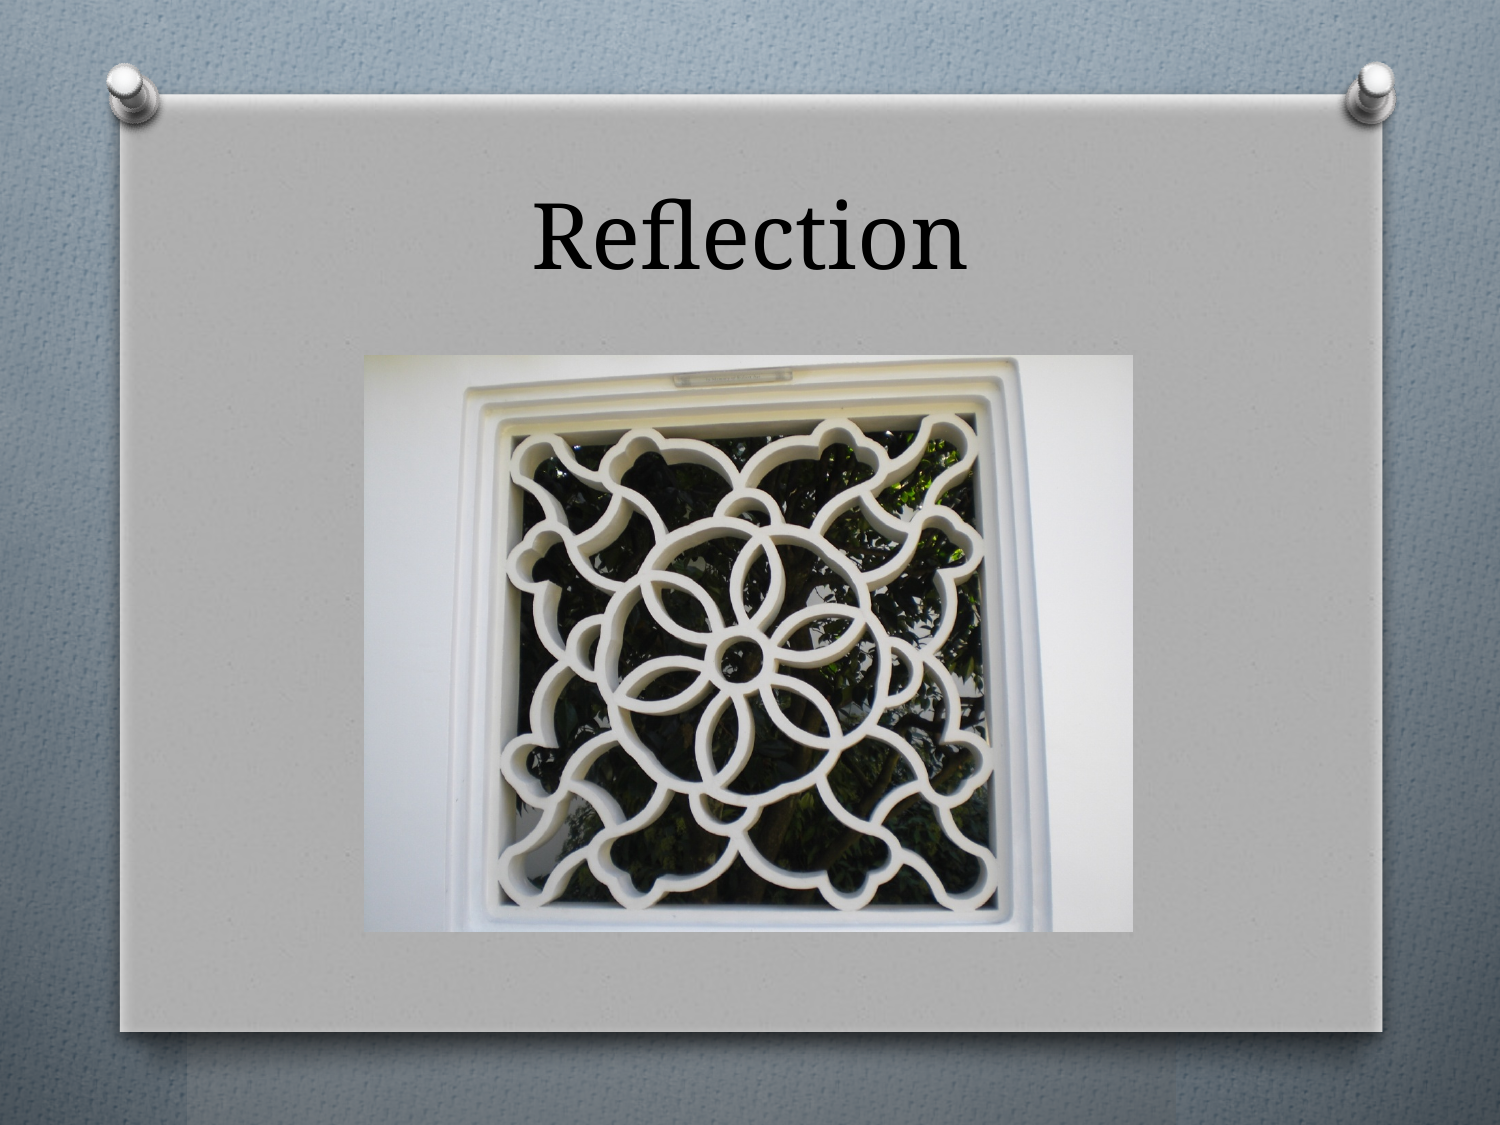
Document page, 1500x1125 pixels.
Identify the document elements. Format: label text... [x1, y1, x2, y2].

title Reflection [179, 134, 1323, 332]
picture [1317, 35, 1439, 156]
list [364, 354, 1133, 932]
picture [75, 29, 198, 153]
